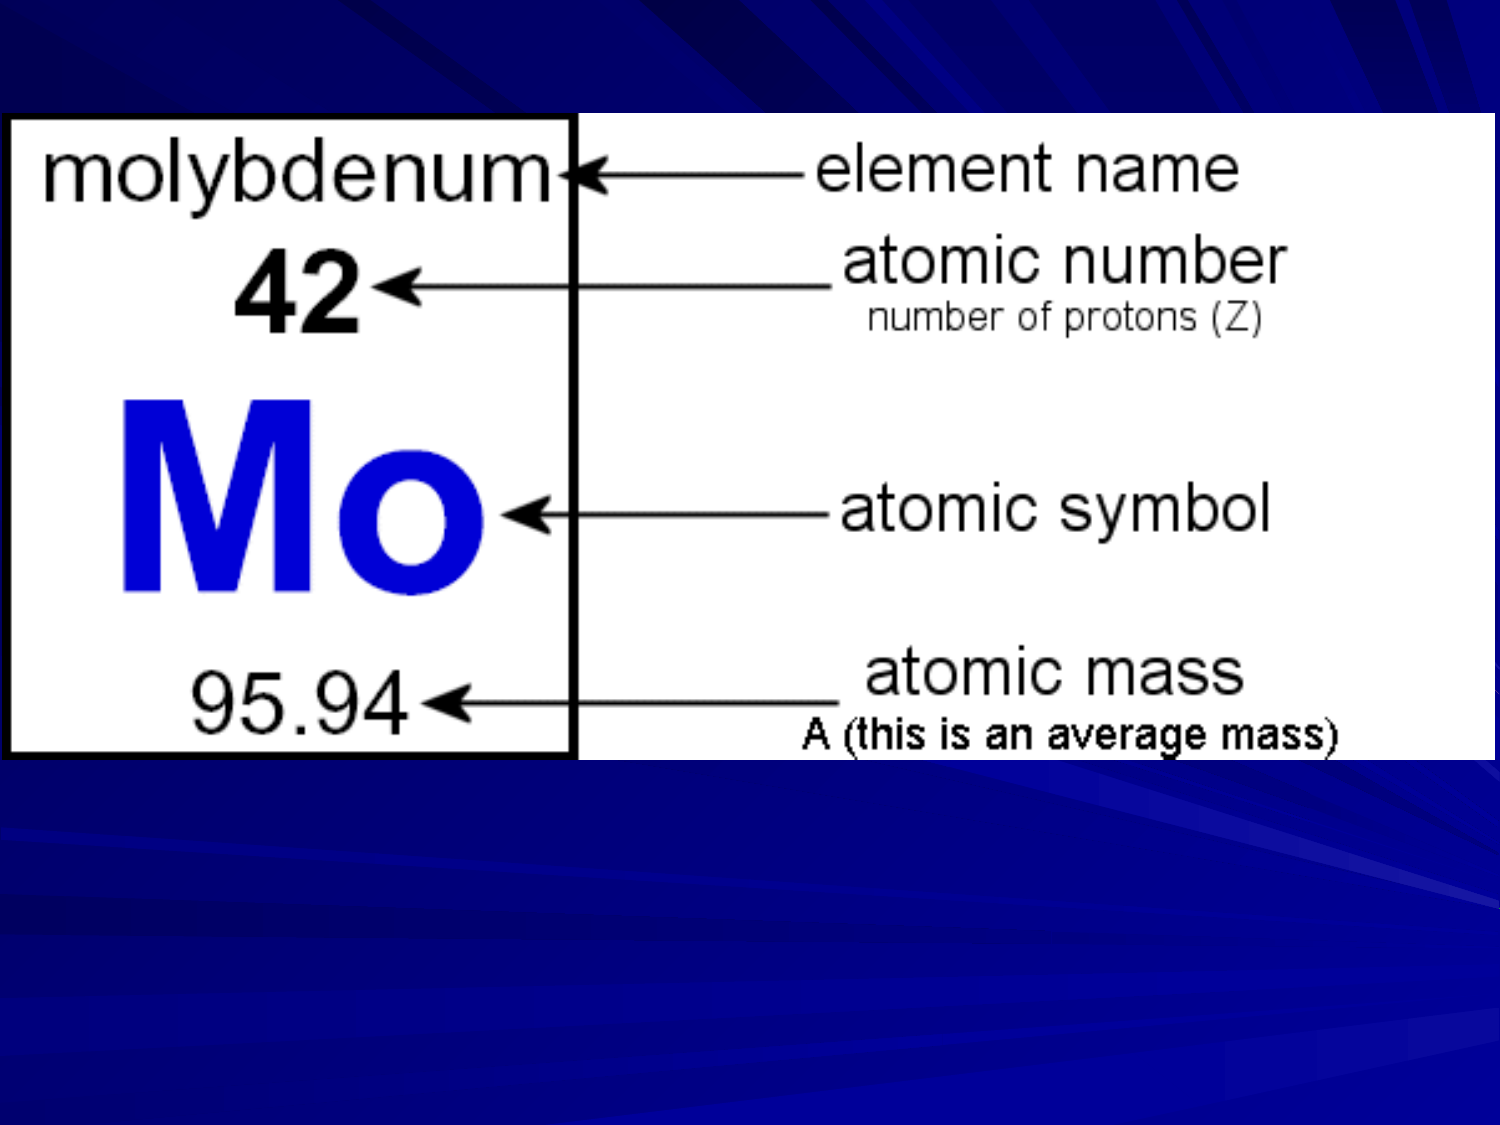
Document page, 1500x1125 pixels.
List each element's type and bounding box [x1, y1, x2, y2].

picture [2, 113, 1495, 761]
